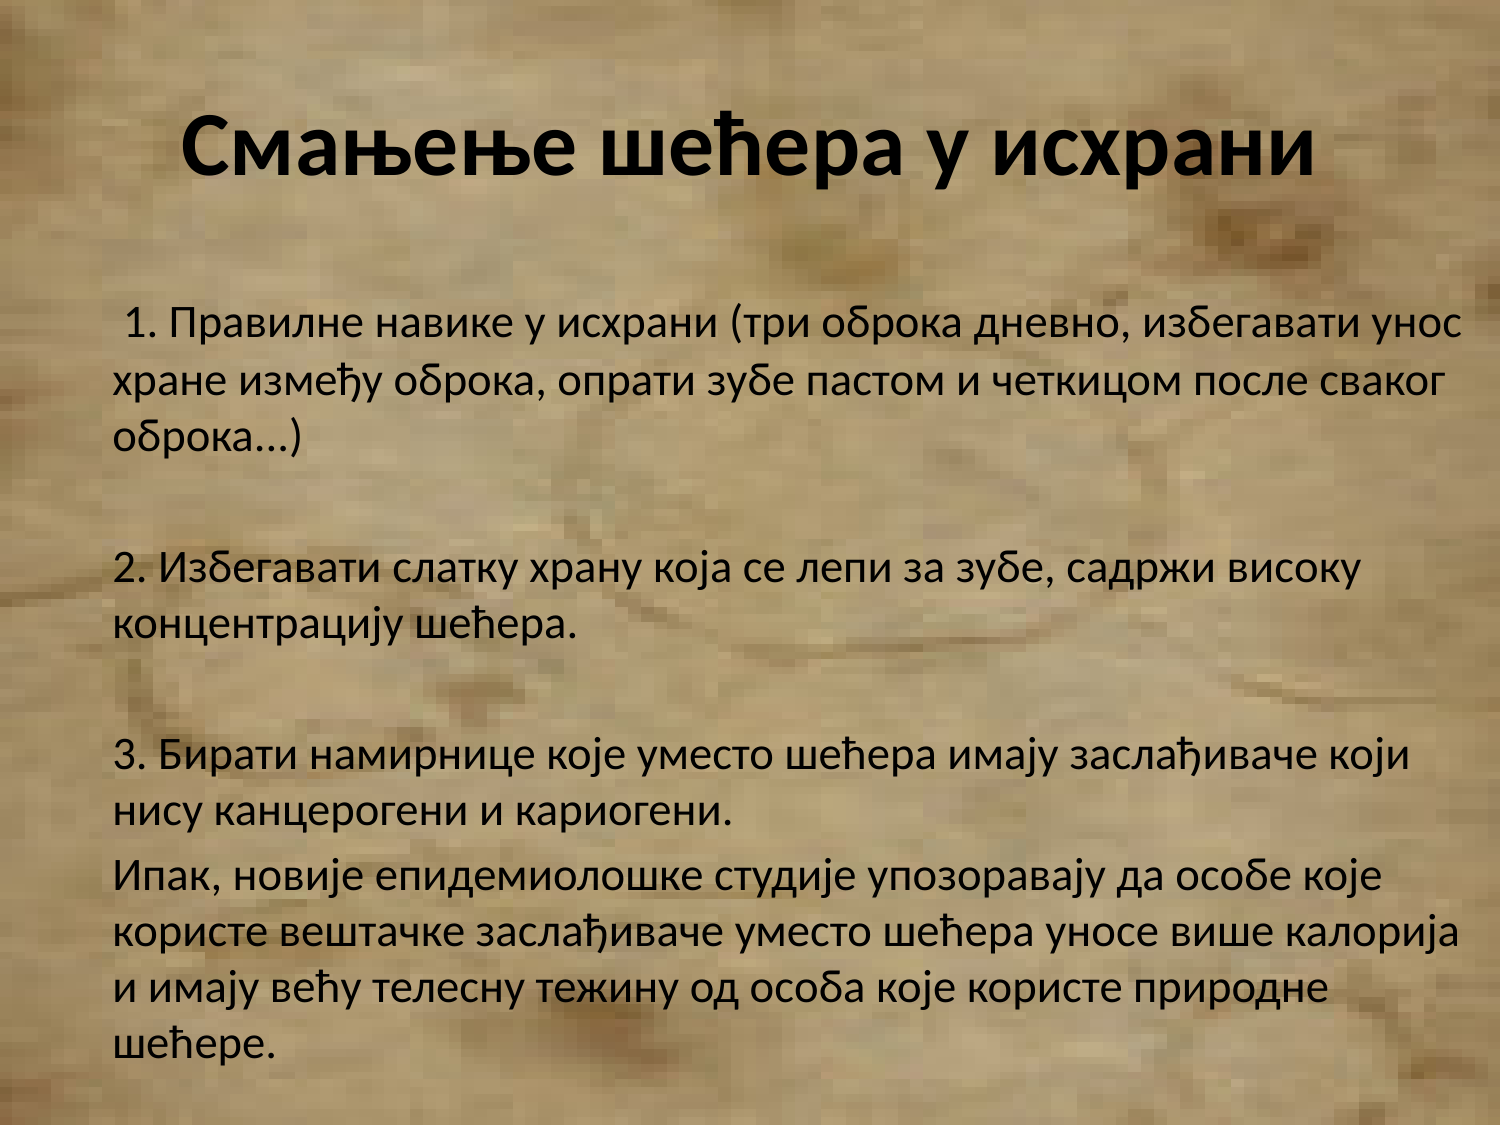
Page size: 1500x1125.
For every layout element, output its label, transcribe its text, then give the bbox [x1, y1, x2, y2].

picture [0, 0, 1500, 1125]
title Смањење шећера у исхрани [75, 45, 1425, 233]
list 1. Правилне навике у исхрани (три оброка дневно, избегавати унос хране између оброка, опрати зубе пастом и четкицом после сваког оброка...) 2. Избегавати слатку храну која се лепи за зубе, садржи високу концентрацију шећера. 3. Бирати намирнице које уместо шећера имају заслађиваче који нису канцерогени и кариогени. Ипак, новије епидемиолошке студије упозоравају да особе које користе вештачке заслађиваче уместо шећера уносе више калорија и имају већу телесну тежину од особа које користе природне шећере. [50, 275, 1500, 1088]
